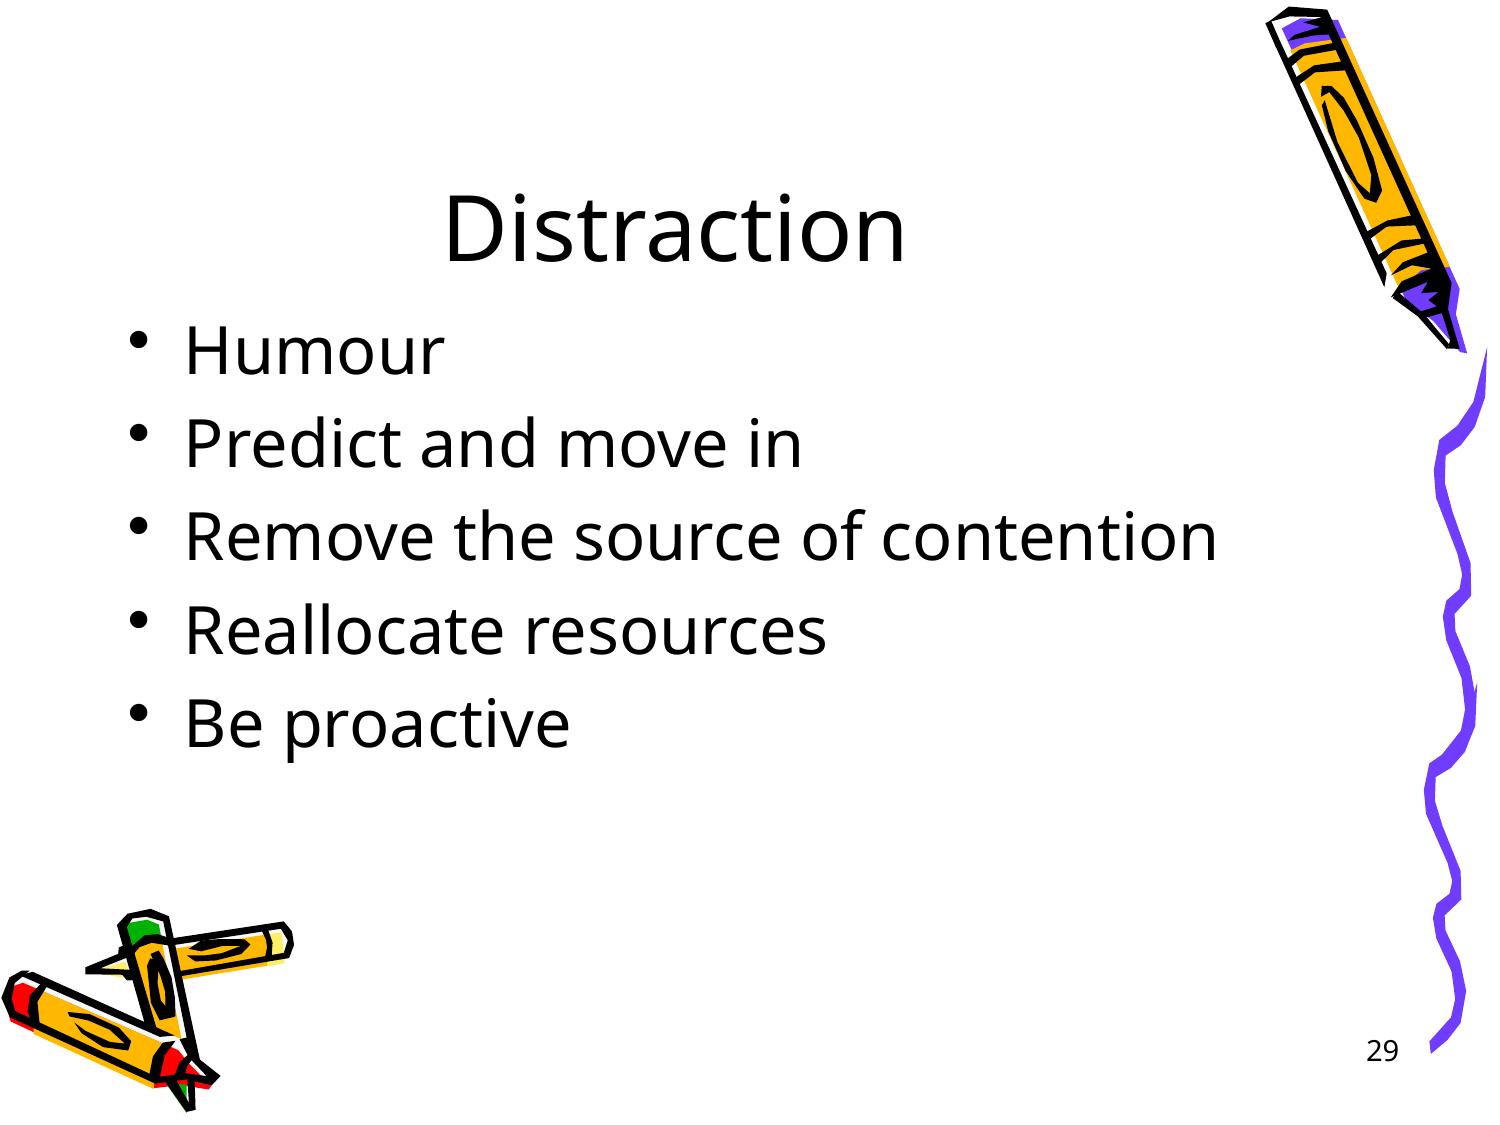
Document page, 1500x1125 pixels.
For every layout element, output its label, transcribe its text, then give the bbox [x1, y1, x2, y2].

title Distraction [112, 24, 1240, 288]
slide_number 29 [1101, 1024, 1415, 1101]
list Humour Predict and move in Remove the source of contention Reallocate resources Be proactive [112, 299, 1376, 901]
